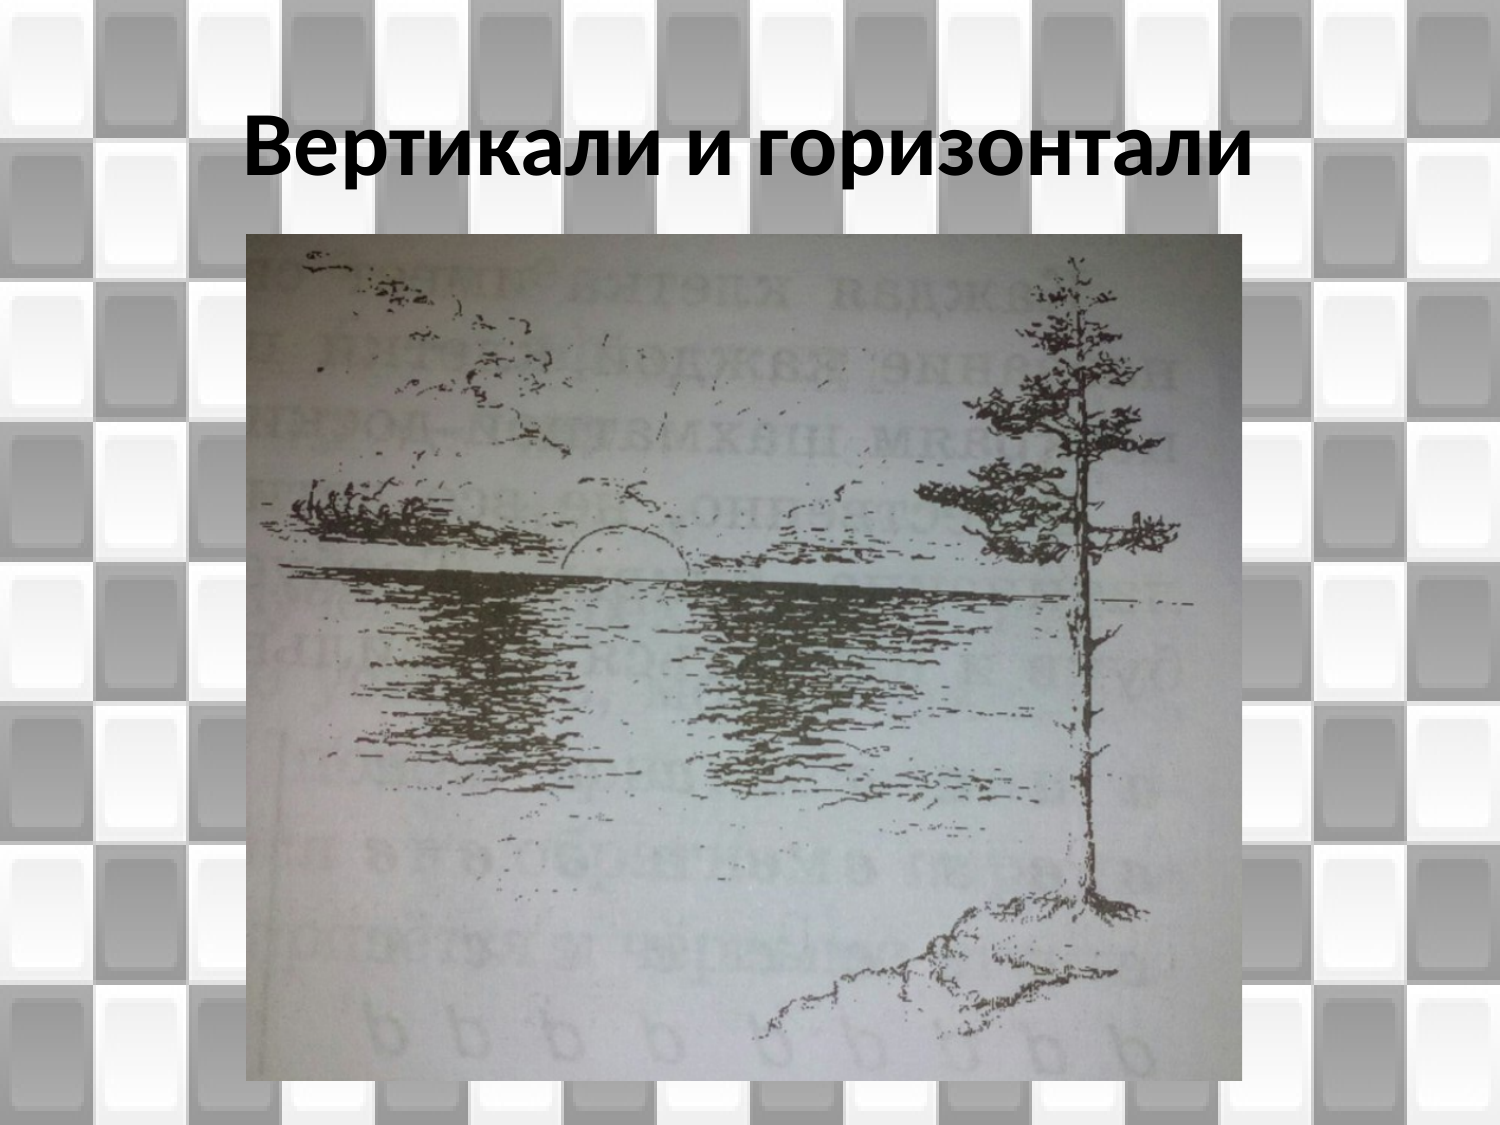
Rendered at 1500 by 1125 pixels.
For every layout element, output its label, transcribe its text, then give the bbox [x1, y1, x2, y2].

title Вертикали и горизонтали [75, 45, 1425, 233]
picture [246, 159, 1243, 1125]
